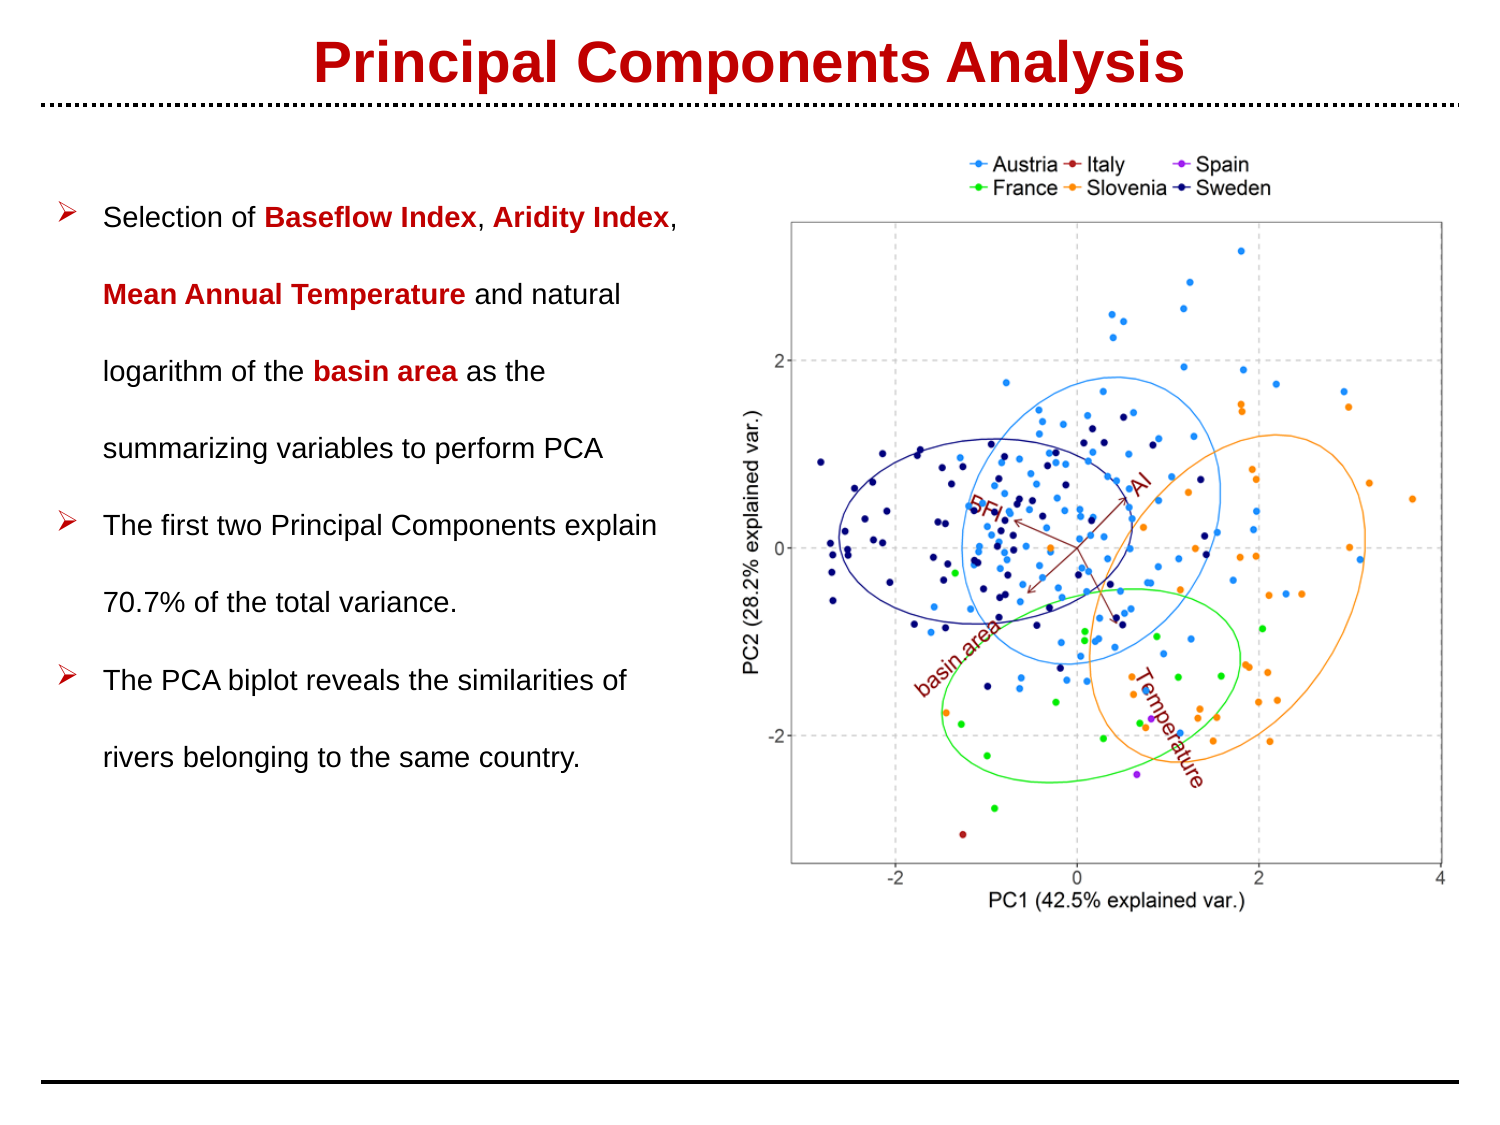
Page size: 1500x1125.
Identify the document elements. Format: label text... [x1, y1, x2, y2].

title Principal Components Analysis [0, 0, 1500, 120]
picture [714, 136, 1472, 918]
text_box Selection of Baseflow Index, Aridity Index, Mean Annual Temperature and natural logarithm of the basin area as the summarizing variables to perform PCA The first two Principal Components explain 70.7% of the total variance. The PCA biplot reveals the similarities of rivers belonging to the same country. [41, 148, 709, 781]
